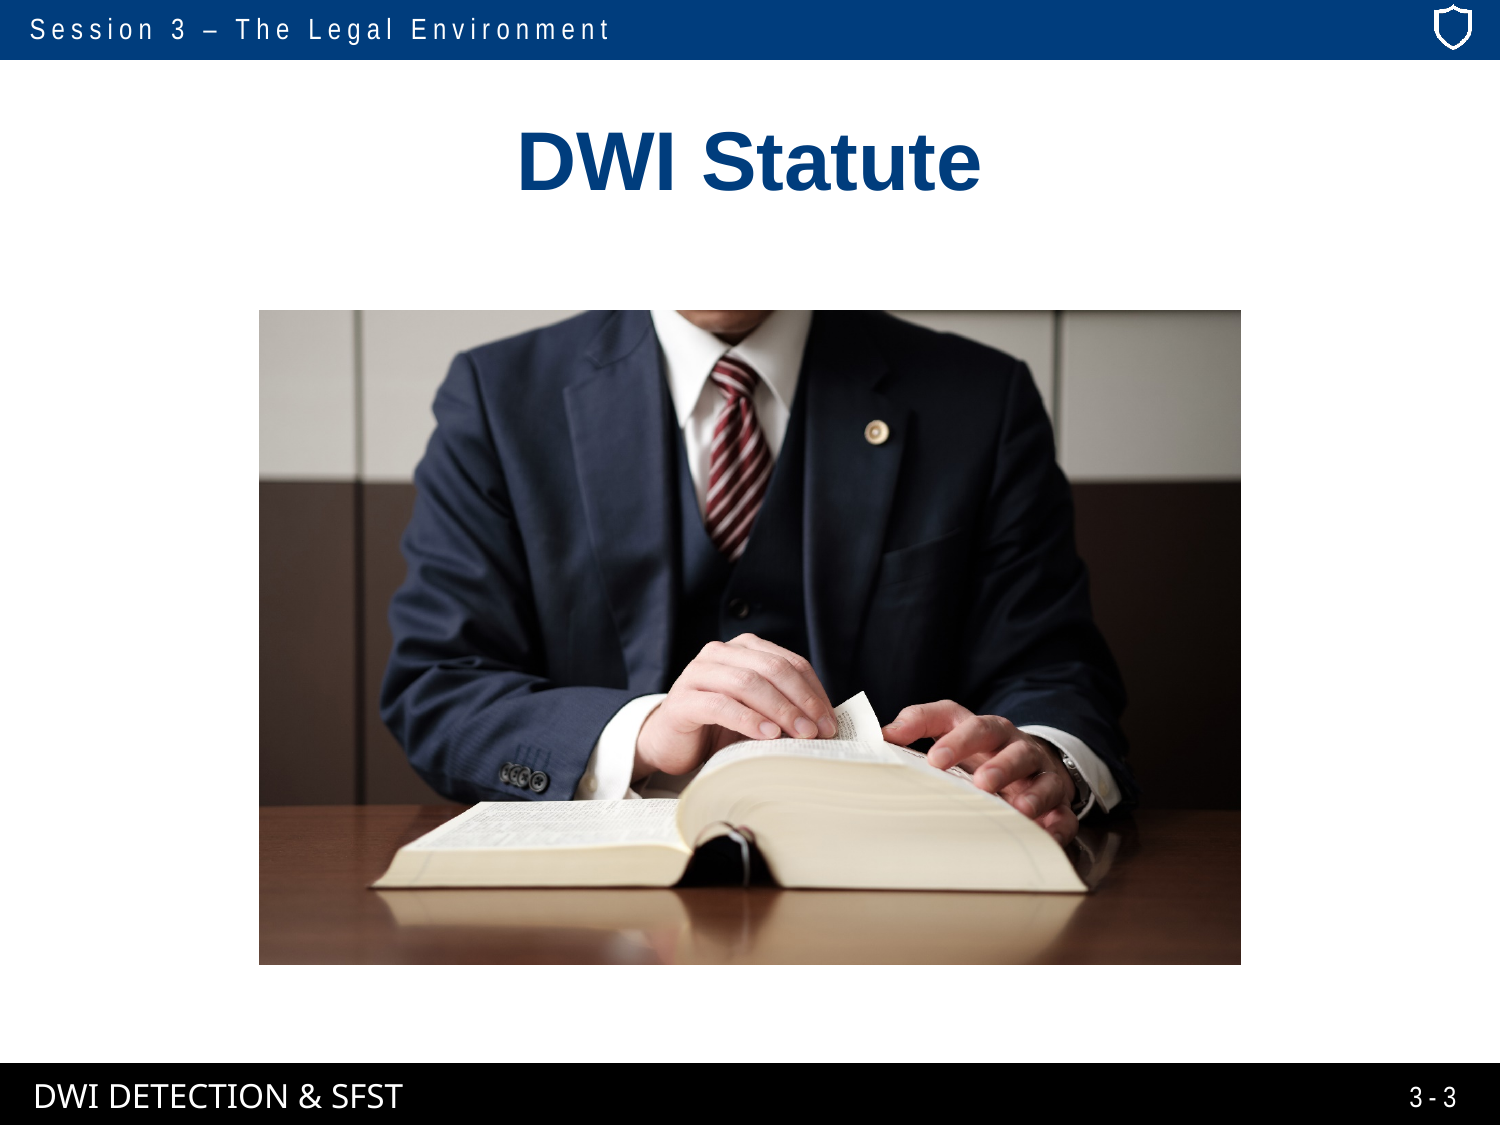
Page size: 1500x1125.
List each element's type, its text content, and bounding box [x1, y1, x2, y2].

title DWI Statute [75, 104, 1425, 210]
slide_number 3-3 [1121, 1065, 1472, 1125]
picture [1434, 4, 1472, 50]
picture [259, 310, 1241, 965]
